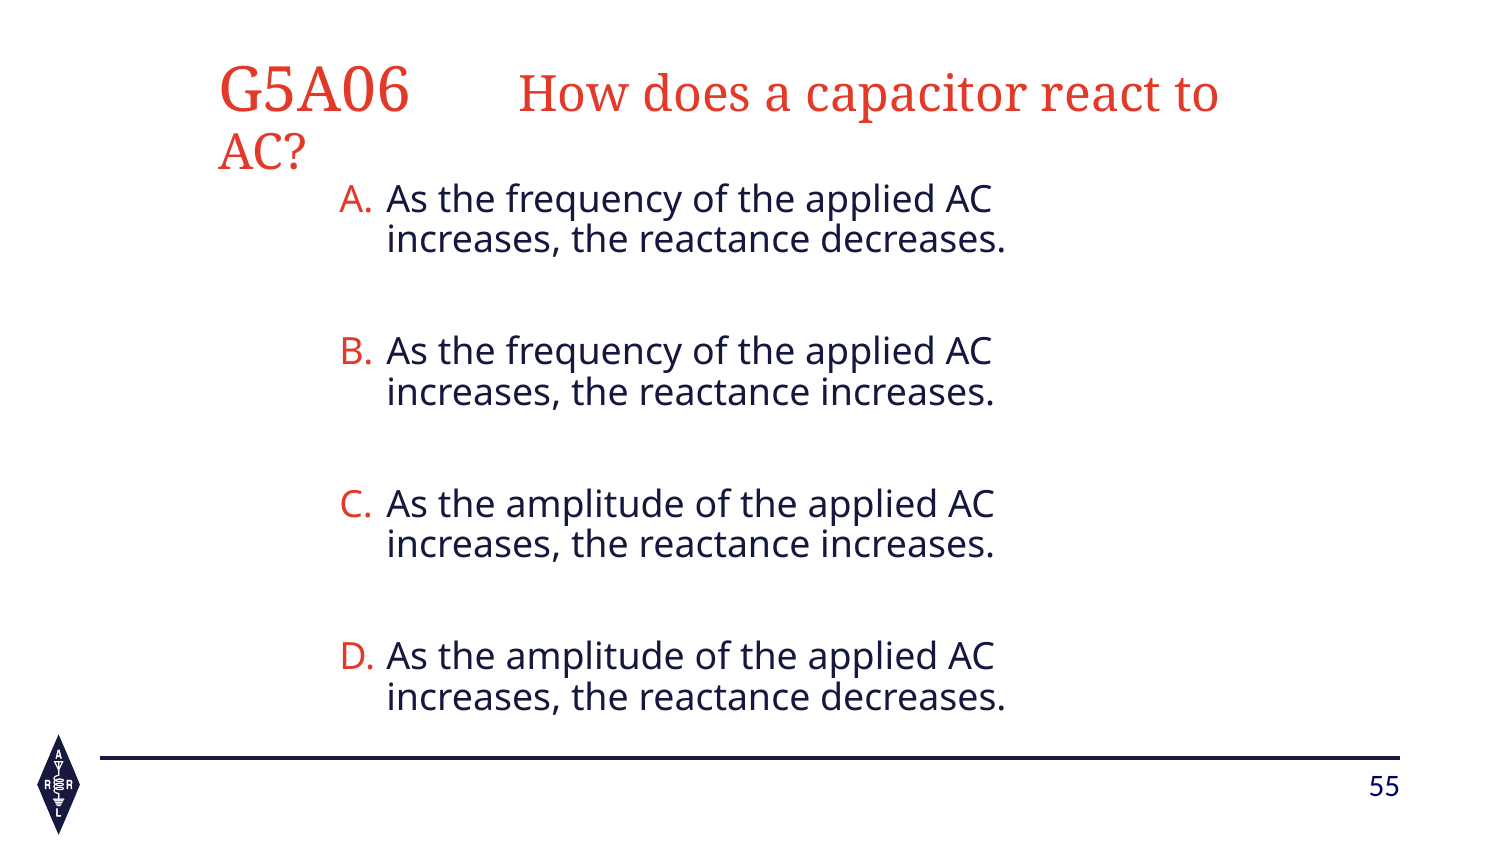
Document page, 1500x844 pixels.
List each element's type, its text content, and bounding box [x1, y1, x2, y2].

slide_number 55 [1302, 761, 1400, 807]
list As the frequency of the applied AC increases, the reactance decreases. As the frequency of the applied AC increases, the reactance increases. As the amplitude of the applied AC increases, the reactance increases. As the amplitude of the applied AC increases, the reactance decreases. [339, 173, 1161, 785]
title G5A06 How does a capacitor react to AC? [218, 46, 1282, 143]
picture [37, 734, 80, 835]
